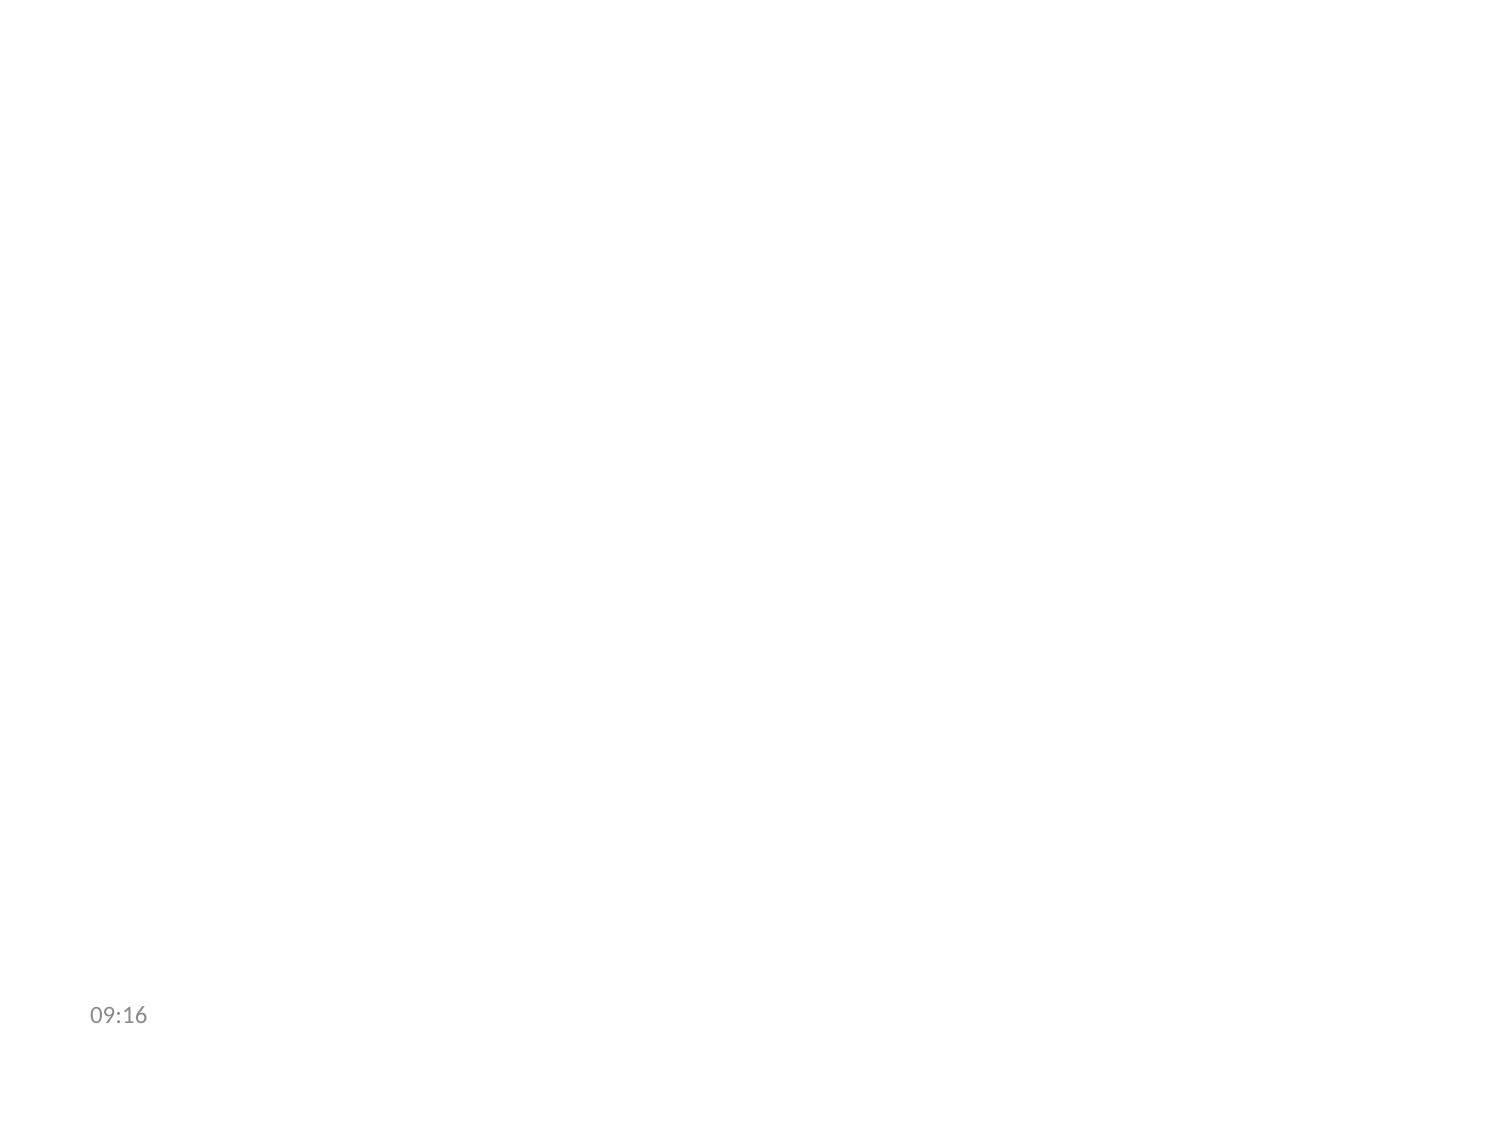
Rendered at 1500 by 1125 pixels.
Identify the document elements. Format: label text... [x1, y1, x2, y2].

text_box 15:35 [75, 983, 425, 1044]
